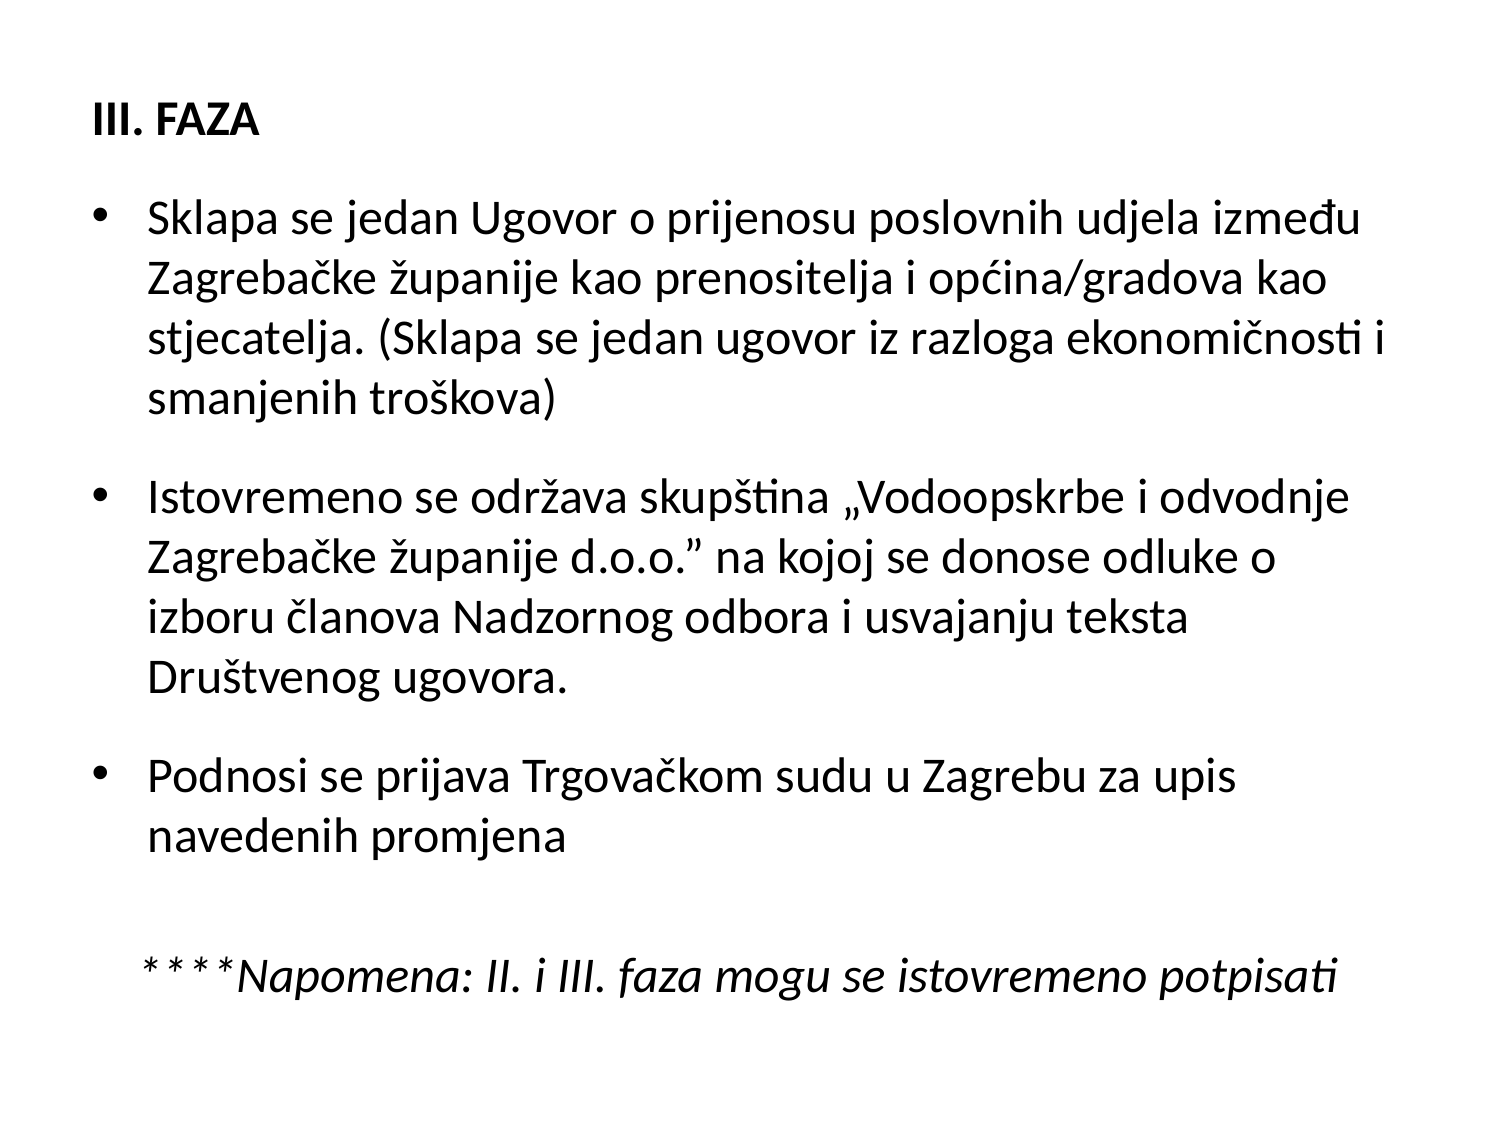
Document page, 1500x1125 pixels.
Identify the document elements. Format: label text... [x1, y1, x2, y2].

list III. FAZA Sklapa se jedan Ugovor o prijenosu poslovnih udjela između Zagrebačke županije kao prenositelja i općina/gradova kao stjecatelja. (Sklapa se jedan ugovor iz razloga ekonomičnosti i smanjenih troškova) Istovremeno se održava skupština „Vodoopskrbe i odvodnje Zagrebačke županije d.o.o.” na kojoj se donose odluke o izboru članova Nadzornog odbora i usvajanju teksta Društvenog ugovora. Podnosi se prijava Trgovačkom sudu u Zagrebu za upis navedenih promjena ****Napomena: II. i III. faza mogu se istovremeno potpisati [76, 78, 1427, 1047]
